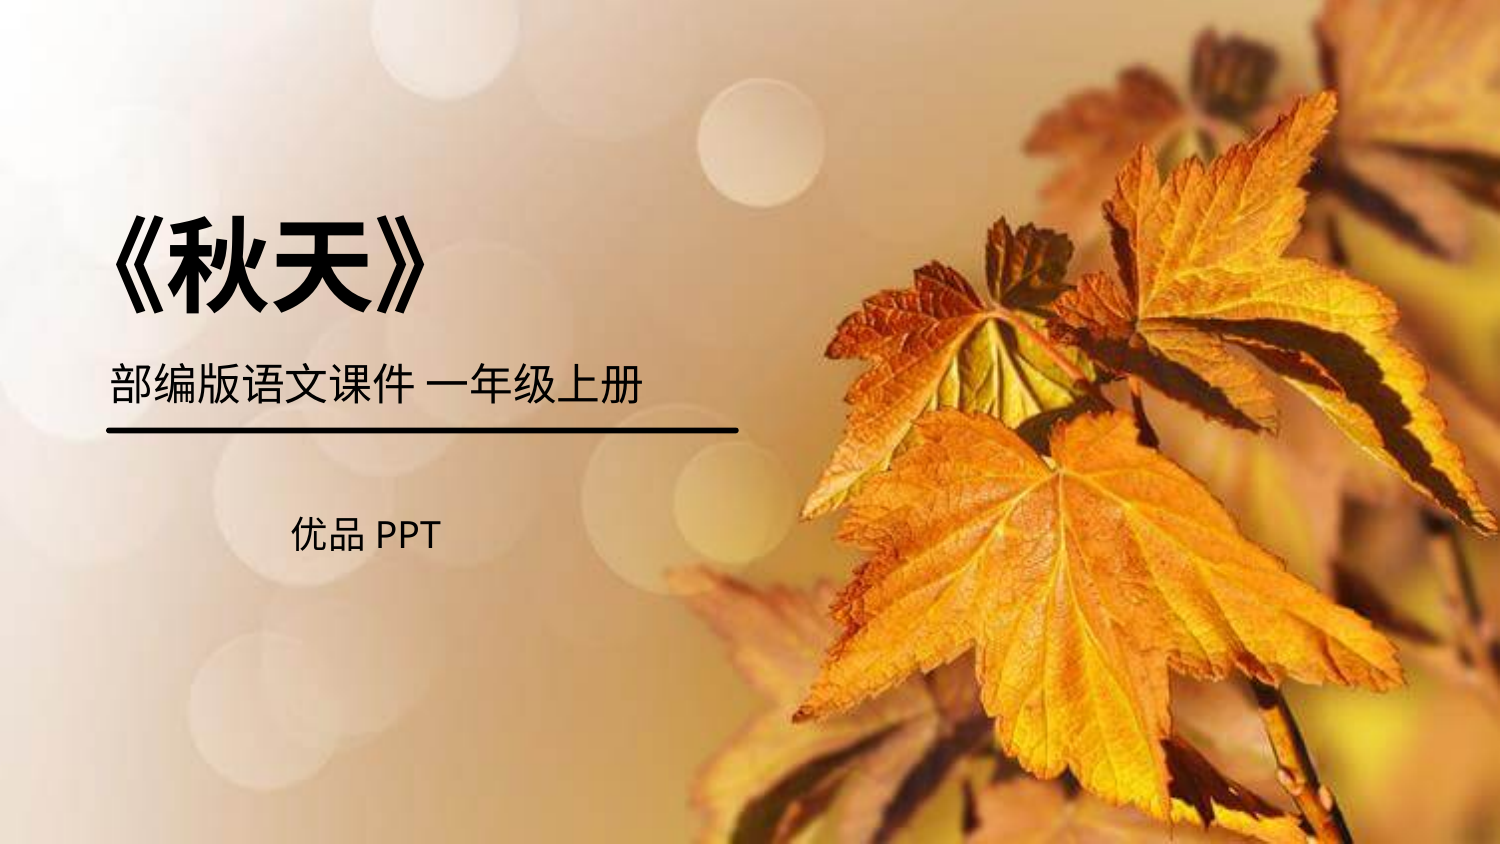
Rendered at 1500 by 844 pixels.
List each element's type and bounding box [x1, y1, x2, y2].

text_box [47, 192, 825, 434]
picture [0, 0, 1500, 844]
